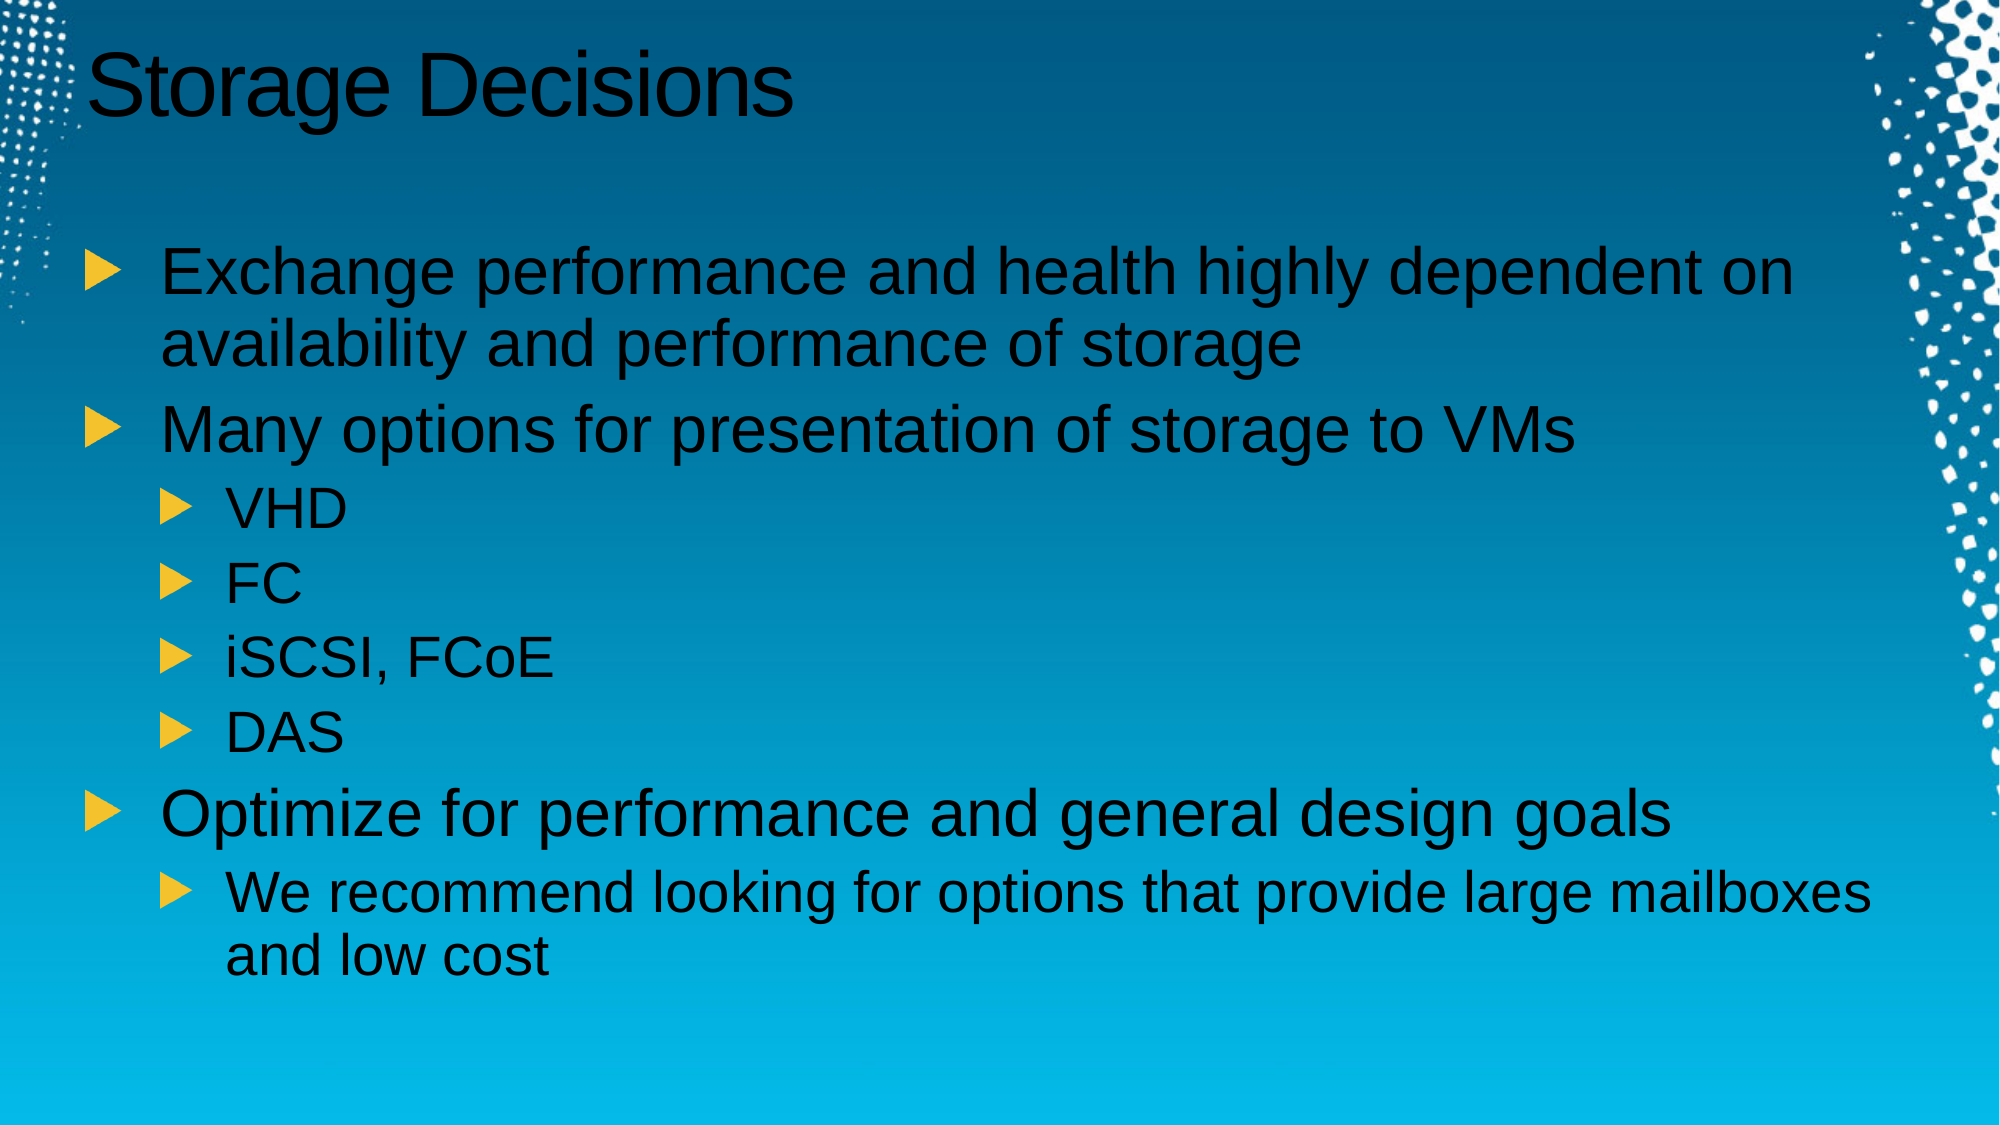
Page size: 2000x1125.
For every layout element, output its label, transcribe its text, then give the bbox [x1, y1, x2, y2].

picture [1405, 871, 1409, 911]
picture [1942, 269, 1953, 276]
picture [1386, 882, 1400, 911]
picture [1419, 882, 1443, 911]
picture [576, 882, 580, 911]
picture [11, 55, 21, 64]
picture [263, 945, 267, 974]
picture [18, 0, 29, 6]
picture [55, 62, 62, 69]
picture [1063, 802, 1081, 835]
picture [617, 802, 621, 835]
picture [1293, 882, 1297, 911]
picture [1662, 882, 1689, 911]
picture [231, 713, 263, 751]
picture [1952, 502, 1967, 516]
picture [9, 84, 15, 91]
picture [1921, 0, 1934, 8]
picture [33, 88, 42, 97]
picture [42, 31, 53, 39]
picture [1163, 871, 1167, 911]
picture [1920, 257, 1932, 264]
picture [274, 945, 285, 974]
picture [975, 882, 980, 923]
picture [972, 802, 976, 835]
picture [1721, 871, 1726, 911]
picture [24, 72, 32, 79]
picture [3, 10, 11, 18]
picture [0, 155, 5, 163]
picture [269, 713, 304, 751]
picture [281, 638, 314, 676]
picture [31, 131, 37, 138]
picture [1814, 882, 1838, 911]
picture [1928, 399, 1939, 415]
picture [701, 882, 726, 911]
picture [1592, 801, 1624, 835]
picture [1643, 802, 1669, 835]
picture [446, 945, 468, 974]
picture [1960, 392, 1970, 403]
picture [1847, 882, 1869, 911]
picture [522, 638, 551, 676]
picture [1080, 882, 1091, 911]
picture [1898, 188, 1912, 198]
picture [1929, 27, 1945, 45]
picture [1065, 802, 1090, 849]
picture [265, 564, 299, 602]
picture [227, 801, 245, 835]
picture [1425, 802, 1443, 835]
picture [1970, 426, 1980, 436]
picture [1100, 801, 1129, 835]
picture [1942, 465, 1958, 483]
picture [1972, 570, 1986, 583]
picture [907, 882, 911, 911]
picture [446, 638, 479, 676]
picture [1963, 335, 1972, 344]
picture [1990, 492, 2000, 505]
picture [607, 882, 621, 911]
picture [1195, 882, 1222, 911]
picture [1785, 882, 1807, 911]
picture [811, 882, 832, 923]
picture [1974, 683, 1985, 694]
picture [218, 802, 223, 849]
picture [1752, 882, 1777, 911]
picture [10, 69, 17, 78]
picture [33, 0, 42, 10]
picture [324, 638, 354, 676]
picture [809, 882, 822, 911]
picture [1555, 801, 1584, 835]
picture [161, 873, 190, 907]
picture [578, 801, 607, 835]
picture [45, 16, 55, 24]
picture [1955, 557, 1965, 573]
picture [30, 14, 40, 23]
picture [1915, 109, 1924, 119]
picture [412, 638, 438, 676]
picture [777, 882, 781, 911]
picture [86, 250, 119, 289]
picture [161, 489, 190, 523]
picture [873, 882, 898, 911]
picture [1980, 460, 1987, 469]
picture [161, 564, 190, 598]
picture [726, 801, 742, 835]
picture [475, 945, 500, 974]
picture [523, 882, 533, 911]
picture [1950, 359, 1960, 366]
picture [981, 801, 997, 835]
picture [1624, 882, 1636, 911]
picture [1932, 235, 1943, 241]
picture [535, 939, 547, 974]
picture [845, 801, 871, 835]
picture [1988, 691, 2000, 709]
picture [1144, 876, 1156, 911]
picture [1174, 801, 1203, 835]
picture [543, 882, 567, 911]
picture [1518, 802, 1536, 835]
picture [1982, 714, 1993, 729]
picture [1935, 177, 1945, 189]
picture [1995, 582, 2000, 595]
picture [1930, 291, 1941, 297]
picture [54, 76, 60, 83]
picture [503, 802, 507, 835]
picture [1473, 801, 1489, 835]
picture [552, 801, 570, 835]
picture [283, 882, 307, 911]
picture [443, 789, 458, 835]
picture [333, 882, 337, 911]
picture [407, 945, 424, 974]
picture [1983, 404, 1992, 414]
picture [1988, 547, 2000, 561]
picture [1914, 164, 1923, 177]
picture [735, 871, 756, 911]
picture [1968, 481, 1978, 492]
picture [656, 801, 685, 835]
picture [1100, 882, 1122, 911]
picture [58, 32, 66, 41]
picture [1935, 0, 2000, 306]
picture [1325, 789, 1330, 835]
picture [1311, 882, 1336, 911]
picture [41, 59, 48, 67]
picture [0, 24, 9, 33]
picture [1514, 882, 1518, 911]
picture [1480, 882, 1507, 911]
picture [488, 647, 513, 676]
picture [229, 945, 256, 974]
picture [356, 802, 381, 835]
picture [311, 713, 341, 751]
picture [161, 639, 190, 672]
picture [13, 41, 25, 49]
picture [164, 791, 207, 835]
picture [1972, 312, 1985, 322]
picture [495, 882, 499, 911]
picture [1969, 625, 1985, 642]
picture [251, 794, 266, 835]
picture [1892, 212, 1902, 216]
picture [810, 802, 814, 835]
picture [1225, 876, 1237, 911]
picture [456, 882, 468, 911]
picture [1233, 801, 1265, 835]
picture [1957, 187, 1971, 200]
picture [717, 802, 721, 835]
picture [1992, 438, 2000, 448]
picture [28, 42, 36, 53]
picture [1963, 535, 1977, 550]
picture [1260, 882, 1265, 923]
picture [1925, 87, 1941, 99]
picture [43, 42, 49, 53]
picture [1642, 882, 1652, 911]
picture [1922, 200, 1934, 207]
picture [29, 27, 38, 38]
picture [351, 882, 375, 911]
picture [1731, 882, 1745, 911]
picture [1270, 882, 1284, 911]
picture [695, 802, 699, 835]
picture [1941, 324, 1952, 332]
picture [985, 882, 999, 911]
picture [855, 871, 868, 911]
picture [1464, 802, 1468, 835]
picture [878, 801, 907, 835]
picture [6, 97, 12, 105]
picture [1978, 517, 1987, 527]
picture [474, 882, 484, 911]
picture [1948, 413, 1958, 424]
picture [288, 802, 292, 835]
picture [386, 945, 407, 974]
picture [17, 129, 23, 136]
picture [1029, 789, 1034, 835]
picture [390, 801, 419, 835]
picture [933, 801, 965, 835]
picture [1955, 246, 1965, 256]
picture [505, 882, 517, 911]
picture [1973, 368, 1982, 380]
picture [1532, 882, 1545, 911]
picture [294, 945, 307, 974]
picture [1004, 876, 1016, 911]
picture [86, 407, 119, 446]
picture [1303, 801, 1321, 835]
picture [1534, 882, 1555, 923]
picture [1953, 301, 1962, 312]
picture [1148, 801, 1164, 835]
picture [1340, 801, 1369, 835]
picture [16, 143, 21, 151]
picture [1377, 802, 1403, 835]
picture [1938, 122, 1950, 133]
picture [16, 22, 23, 34]
picture [313, 934, 317, 974]
picture [1139, 802, 1143, 835]
picture [38, 74, 47, 80]
picture [1007, 801, 1025, 835]
picture [1981, 604, 2000, 620]
picture [1958, 445, 1968, 460]
picture [1174, 882, 1185, 911]
picture [587, 882, 598, 911]
picture [34, 101, 43, 111]
picture [384, 882, 406, 911]
picture [33, 116, 40, 124]
picture [464, 801, 493, 835]
picture [1914, 308, 1929, 326]
picture [1520, 802, 1545, 849]
picture [47, 0, 57, 10]
picture [636, 789, 651, 835]
picture [1963, 589, 1976, 607]
picture [1889, 152, 1901, 166]
picture [243, 638, 273, 676]
picture [231, 564, 257, 602]
picture [543, 802, 548, 849]
picture [1919, 367, 1930, 378]
picture [446, 882, 450, 911]
picture [18, 13, 26, 19]
picture [161, 713, 190, 747]
picture [356, 945, 381, 974]
picture [626, 871, 630, 911]
picture [317, 801, 332, 835]
picture [26, 57, 34, 68]
picture [1911, 223, 1918, 230]
picture [1994, 382, 2000, 391]
picture [1993, 321, 2000, 339]
picture [1069, 882, 1073, 911]
picture [1984, 349, 1992, 357]
picture [770, 801, 802, 835]
picture [1925, 141, 1935, 155]
picture [1565, 882, 1589, 911]
picture [56, 47, 64, 55]
picture [1935, 431, 1946, 449]
picture [1935, 379, 1948, 391]
picture [1963, 278, 1976, 291]
picture [1213, 802, 1217, 835]
picture [1427, 802, 1452, 849]
picture [86, 791, 119, 830]
picture [669, 882, 694, 911]
picture [1945, 213, 1955, 220]
picture [1926, 344, 1939, 358]
picture [1979, 657, 1995, 676]
picture [1946, 525, 1956, 533]
picture [297, 801, 313, 835]
picture [1991, 637, 2000, 652]
picture [1914, 274, 1920, 291]
picture [1036, 882, 1061, 911]
picture [1342, 882, 1367, 911]
picture [819, 801, 835, 835]
picture [413, 882, 438, 911]
picture [941, 882, 966, 911]
picture [0, 40, 9, 45]
picture [1614, 882, 1618, 911]
list Exchange performance and health highly dependent on availability and performance of storage Many options for presentation of storage to VMs VHD FC iSCSI, FCoE DAS Optimize for performance and general design goals We recommend looking for options that provide large mailboxes and low cost [85, 237, 1914, 562]
picture [508, 945, 530, 974]
picture [1946, 155, 1961, 167]
title Storage Decisions [85, 37, 1914, 138]
picture [746, 801, 761, 835]
picture [1991, 747, 2000, 765]
picture [788, 882, 799, 911]
picture [227, 873, 278, 911]
